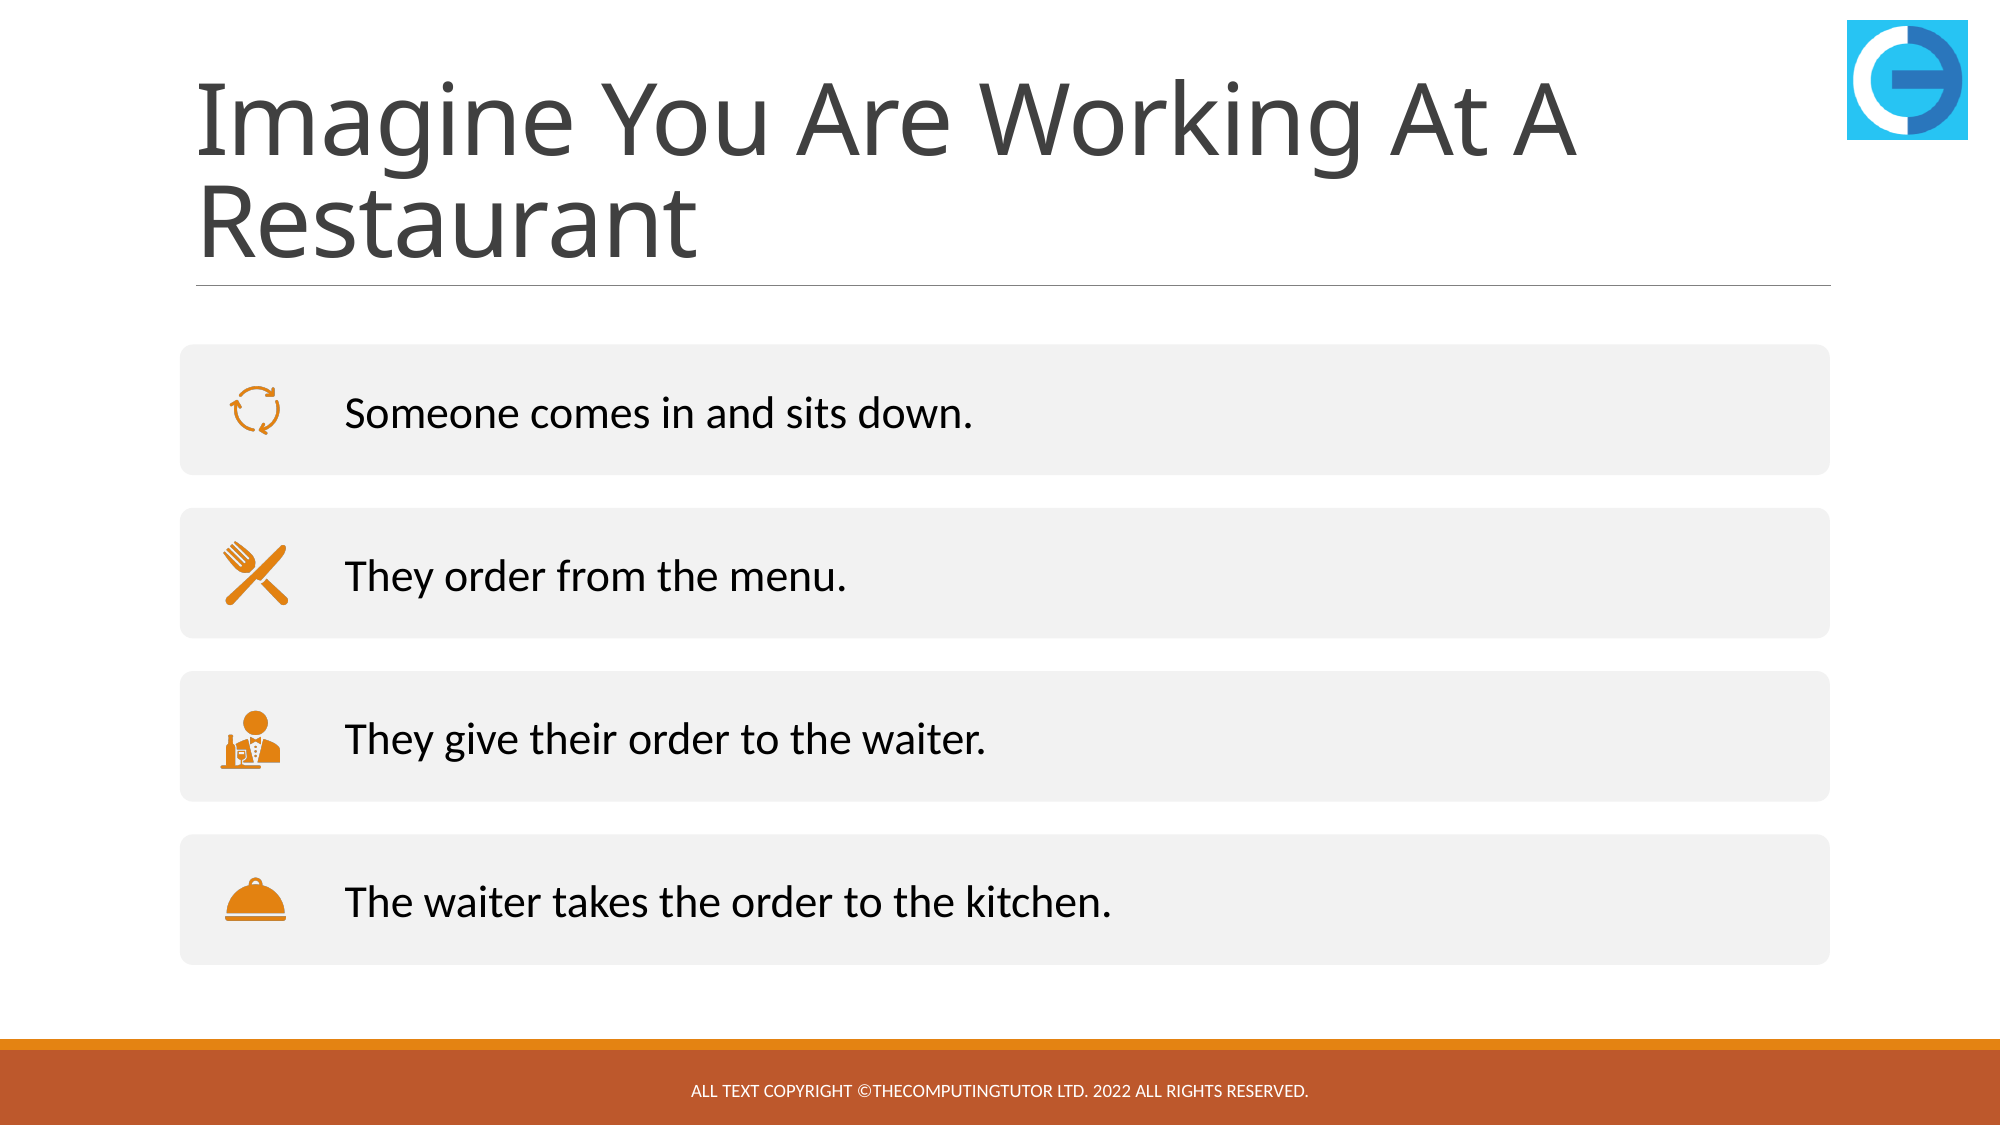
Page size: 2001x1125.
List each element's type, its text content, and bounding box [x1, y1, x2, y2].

footer All text copyright ©TheComputingTutor Ltd. 2022 All rights Reserved. [604, 1059, 1396, 1120]
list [179, 343, 1831, 966]
picture [1847, 20, 1968, 140]
title Imagine You Are Working At A Restaurant [180, 47, 1830, 285]
